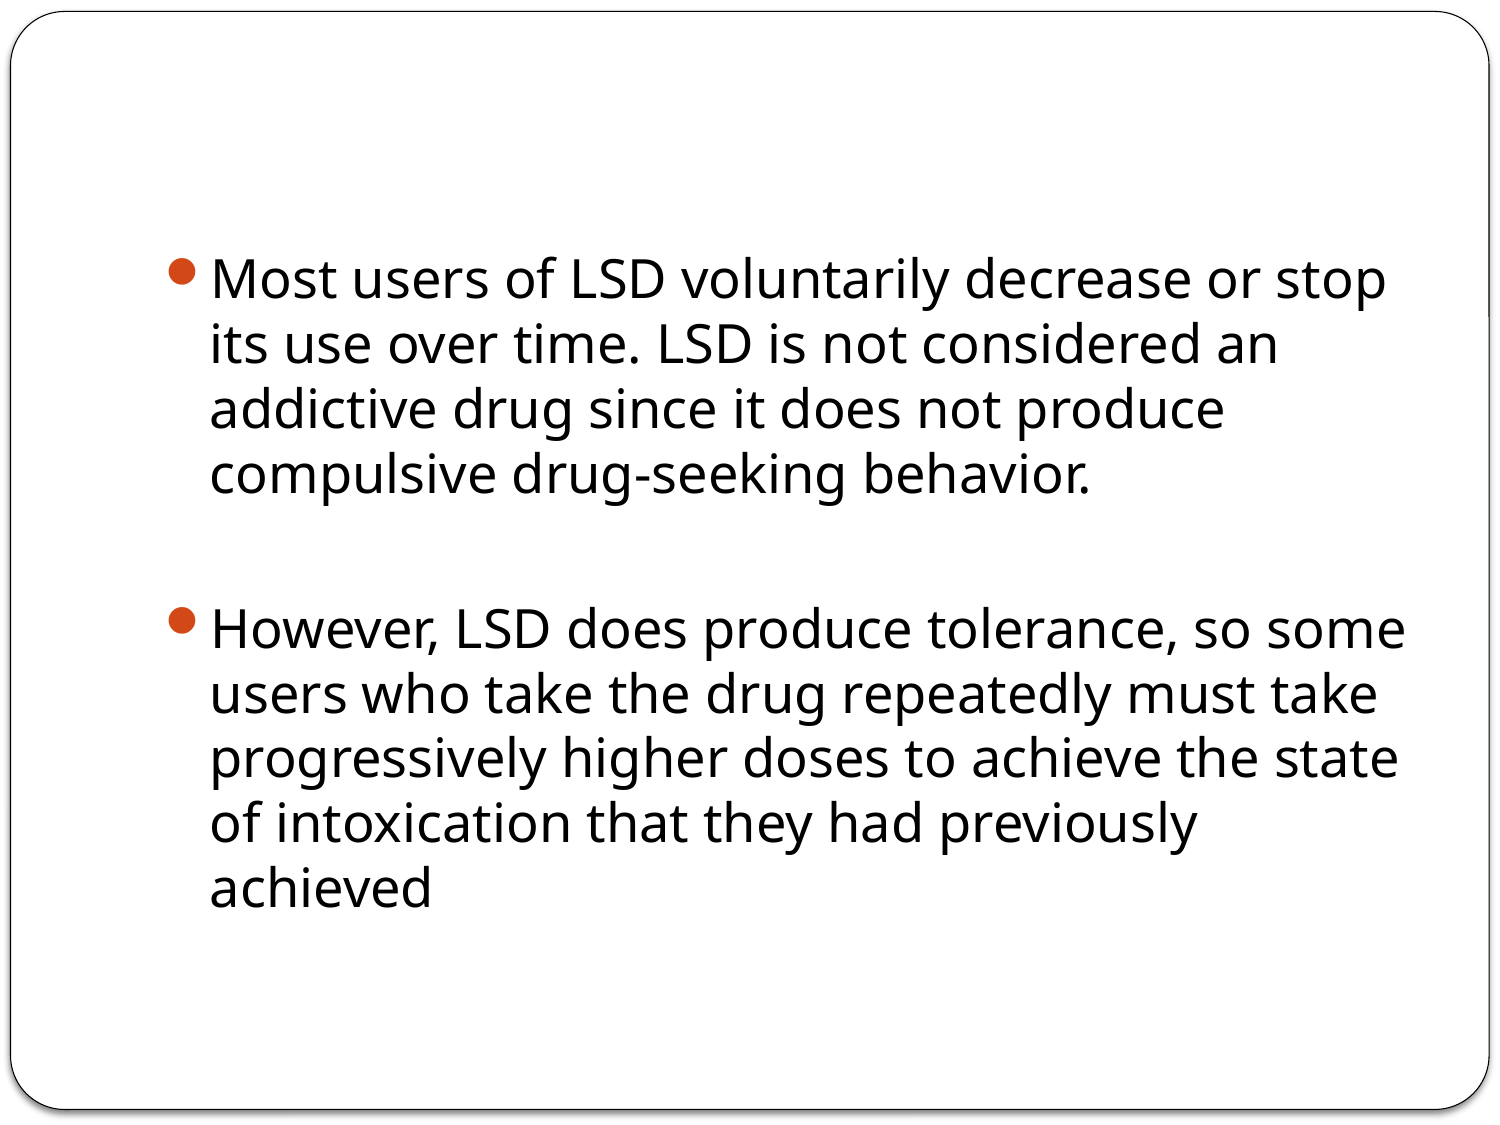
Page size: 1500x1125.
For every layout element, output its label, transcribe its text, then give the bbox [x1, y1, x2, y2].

list Most users of LSD voluntarily decrease or stop its use over time. LSD is not considered an addictive drug since it does not produce compulsive drug-seeking behavior. However, LSD does produce tolerance, so some users who take the drug repeatedly must take progressively higher doses to achieve the state of intoxication that they had previously achieved [150, 237, 1425, 988]
